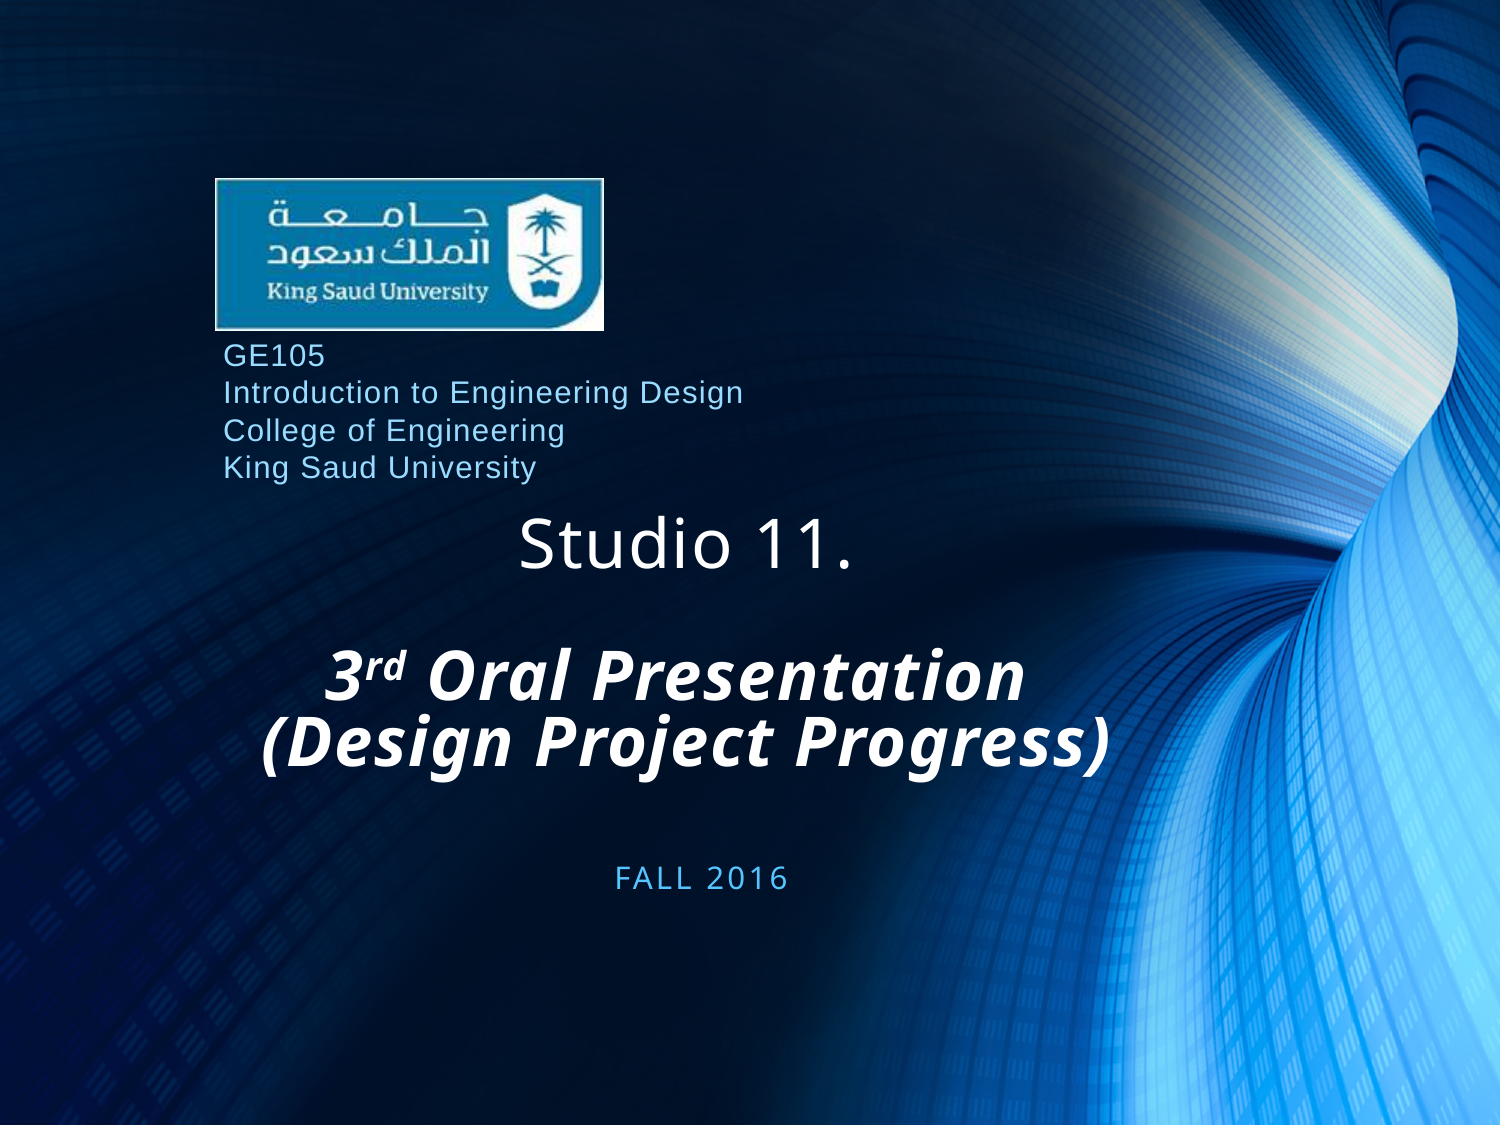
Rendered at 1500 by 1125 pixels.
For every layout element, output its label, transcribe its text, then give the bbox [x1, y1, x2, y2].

picture [0, 0, 1500, 1125]
title Studio 11. 3rd Oral Presentation (Design Project Progress) [165, 491, 1210, 787]
text_box GE105 Introduction to Engineering Design College of Engineering King Saud University [208, 327, 771, 527]
subtitle FALL 2016 [218, 854, 1184, 1071]
